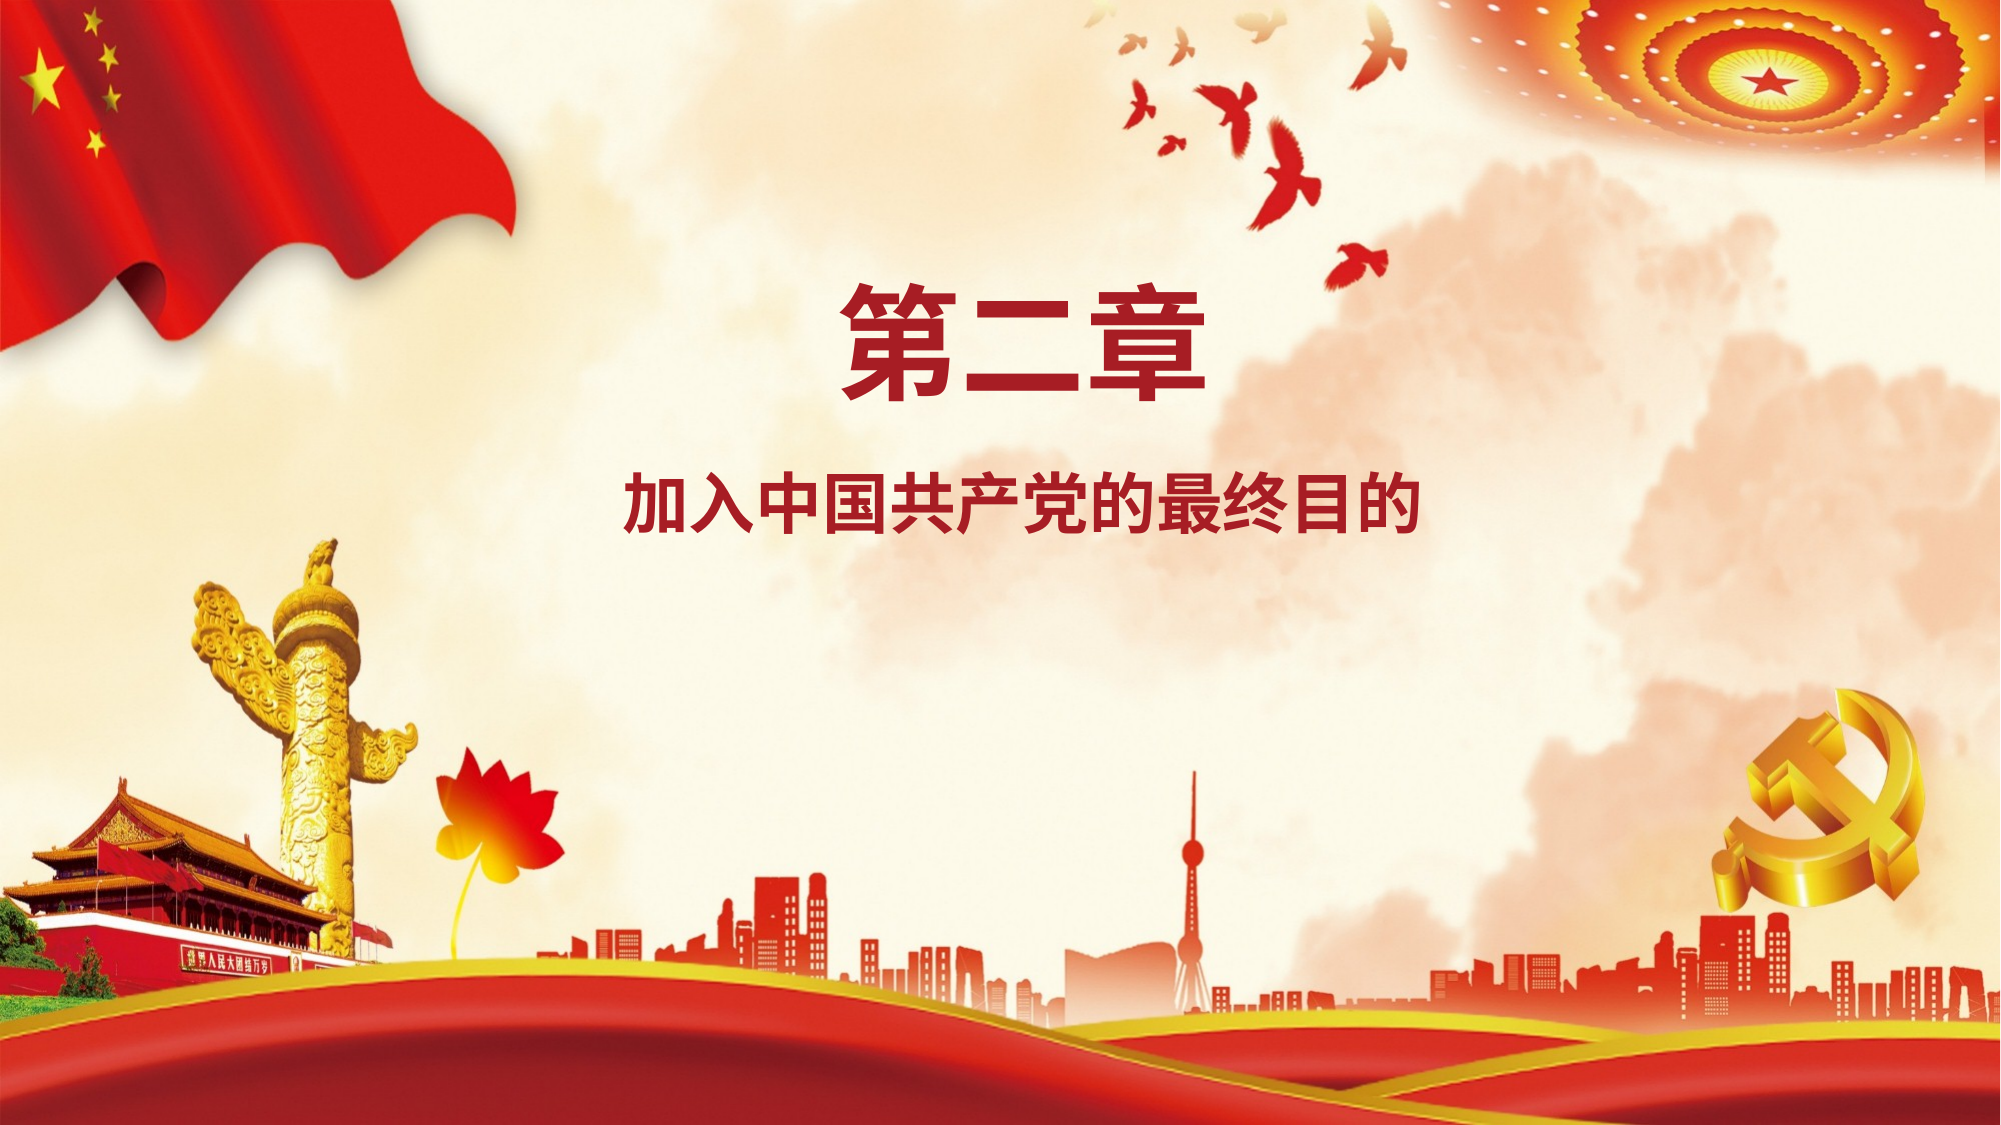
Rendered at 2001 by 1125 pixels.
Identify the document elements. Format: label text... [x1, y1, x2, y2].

picture [0, 0, 2001, 1125]
text_box 加入中国共产党的最终目的 [607, 454, 1439, 549]
text_box 第二章 [820, 258, 1226, 424]
